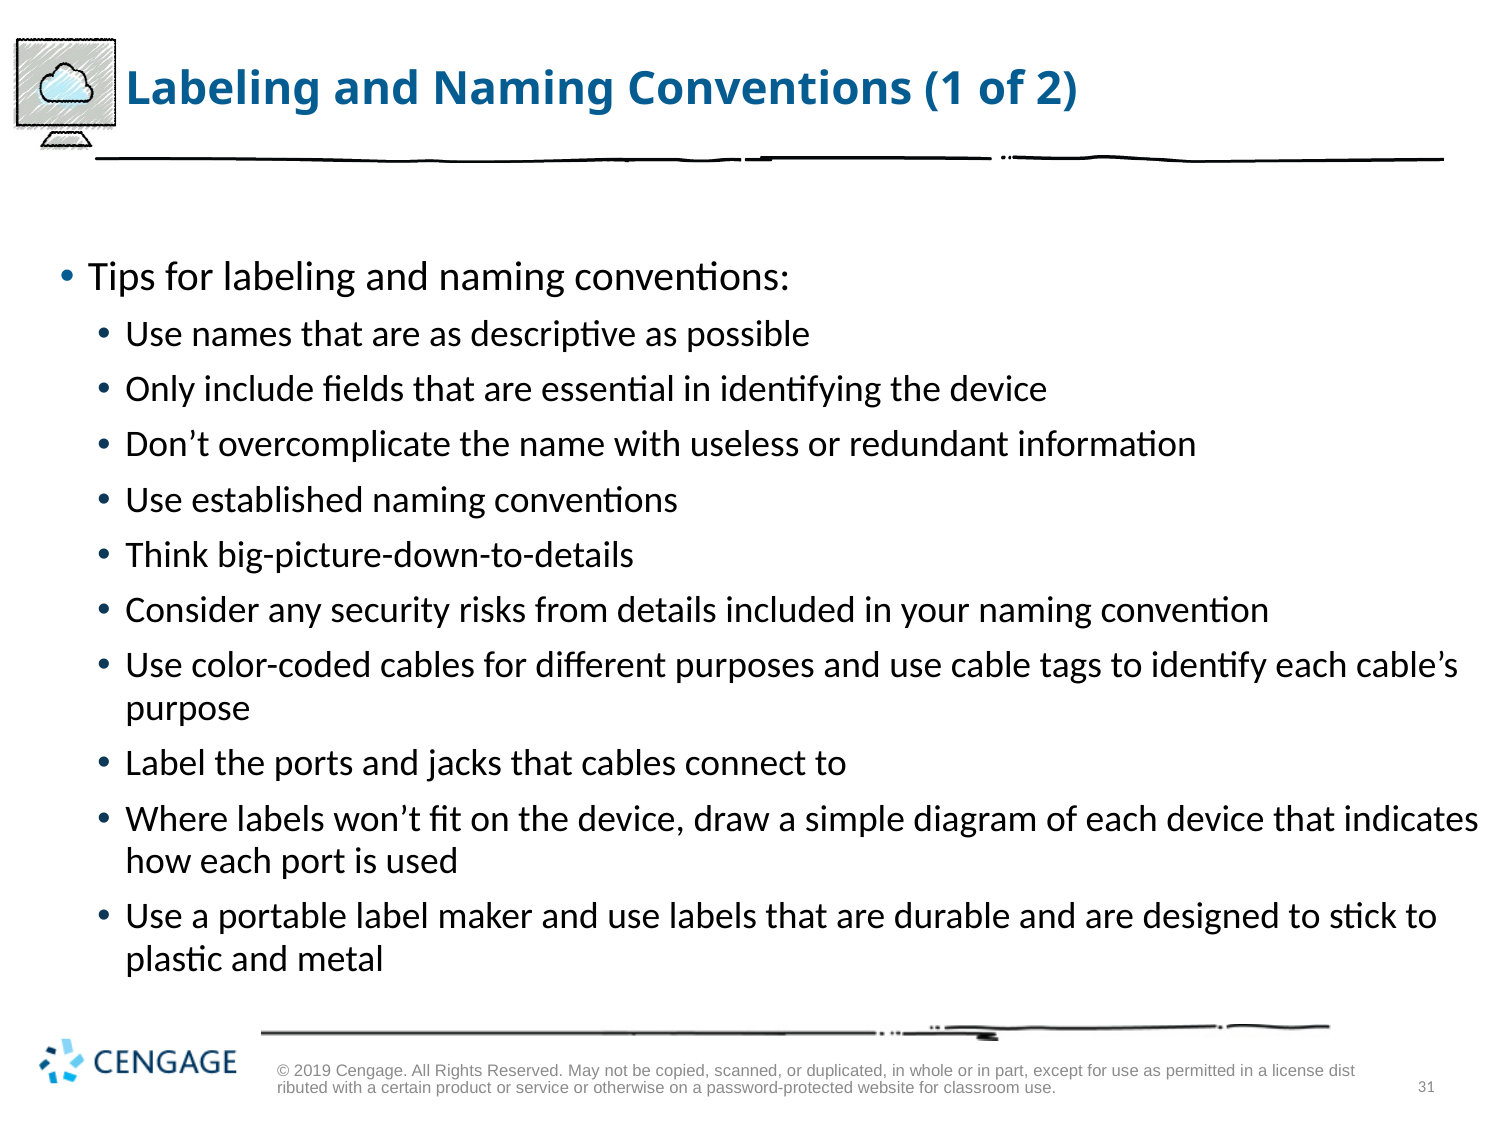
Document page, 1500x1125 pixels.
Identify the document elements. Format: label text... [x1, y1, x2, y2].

footer © 2019 Cengage. All Rights Reserved. May not be copied, scanned, or duplicated, in whole or in part, except for use as permitted in a license distributed with a certain product or service or otherwise on a password-protected website for classroom use. [262, 1050, 1375, 1091]
title Labeling and Naming Conventions (1 of 2) [125, 66, 1442, 116]
picture [261, 1024, 1331, 1041]
picture [95, 155, 1444, 163]
picture [13, 36, 117, 151]
picture [19, 1025, 249, 1096]
list Tips for labeling and naming conventions: Use names that are as descriptive as possible Only include fields that are essential in identifying the device Don’t overcomplicate the name with useless or redundant information Use established naming conventions Think big-picture-down-to-details Consider any security risks from details included in your naming convention Use color-coded cables for different purposes and use cable tags to identify each cable’s purpose Label the ports and jacks that cables connect to Where labels won’t fit on the device, draw a simple diagram of each device that indicates how each port is used Use a portable label maker and use labels that are durable and are designed to stick to plastic and metal [59, 252, 1488, 988]
